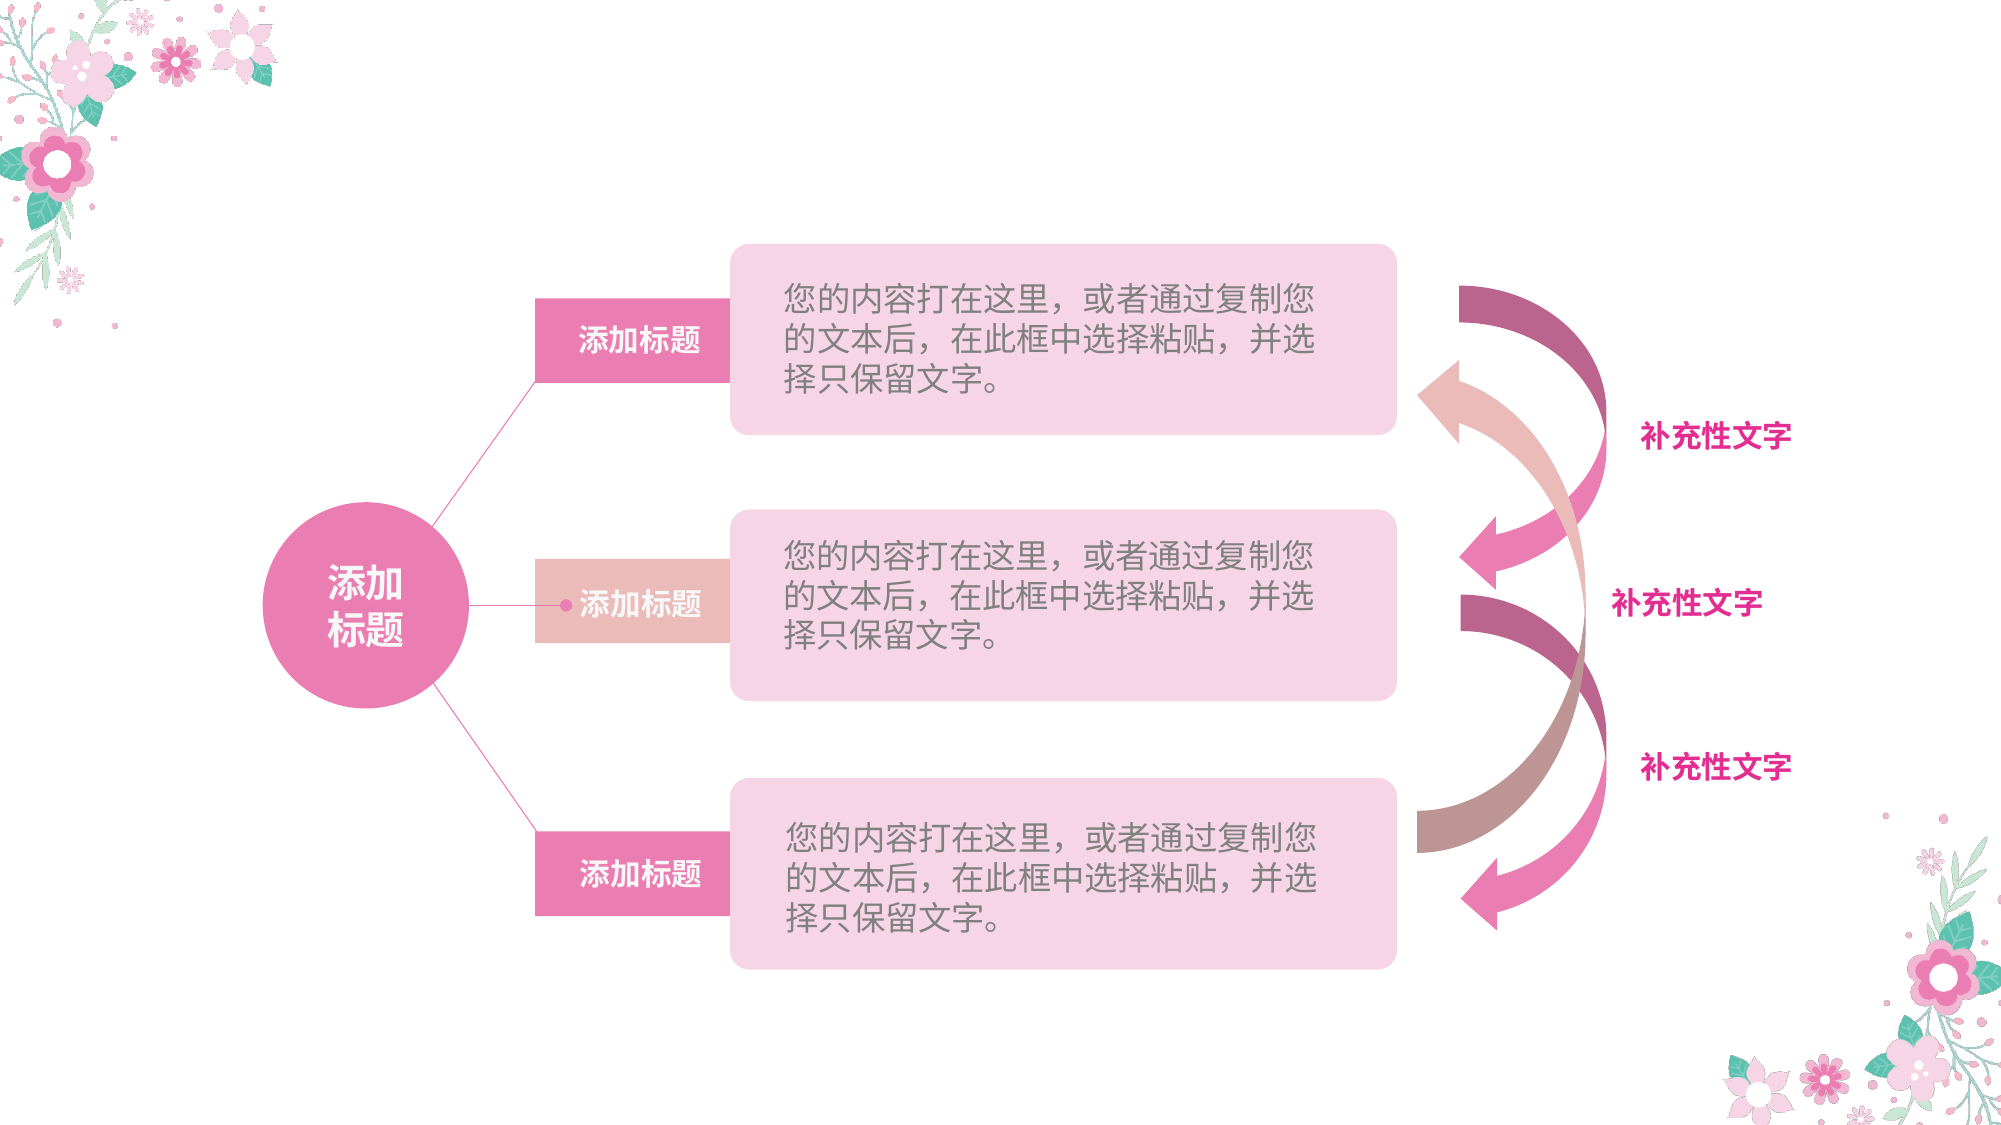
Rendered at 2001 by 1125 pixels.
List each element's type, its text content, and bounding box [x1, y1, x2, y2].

text_box [535, 298, 730, 379]
text_box 添加 标题 [262, 502, 469, 709]
text_box [433, 683, 573, 880]
text_box 您的内容打在这里，或者通过复制您的文本后，在此框中选择粘贴，并选择只保留文字。 [772, 825, 1354, 929]
text_box [729, 243, 1398, 436]
text_box 添加标题 [566, 845, 730, 901]
picture [0, 0, 285, 357]
text_box [1459, 285, 1607, 524]
text_box 添加标题 [566, 575, 730, 631]
text_box [535, 606, 730, 644]
text_box [730, 777, 1398, 970]
text_box [432, 331, 573, 527]
picture [1715, 785, 2001, 1125]
text_box 添加标题 [565, 311, 730, 367]
text_box 补充性文字 [1626, 410, 1808, 461]
text_box 您的内容打在这里，或者通过复制您的文本后，在此框中选择粘贴，并选择只保留文字。 [769, 543, 1351, 647]
text_box [535, 558, 730, 605]
text_box [536, 344, 729, 383]
text_box [538, 831, 730, 868]
text_box [1417, 359, 1586, 853]
text_box [1459, 508, 1567, 590]
text_box 补充性文字 [1596, 577, 1778, 628]
text_box 您的内容打在这里，或者通过复制您的文本后，在此框中选择粘贴，并选择只保留文字。 [770, 286, 1352, 390]
text_box [730, 509, 1398, 702]
text_box [535, 832, 730, 917]
text_box [1460, 663, 1607, 931]
text_box 补充性文字 [1626, 741, 1808, 792]
